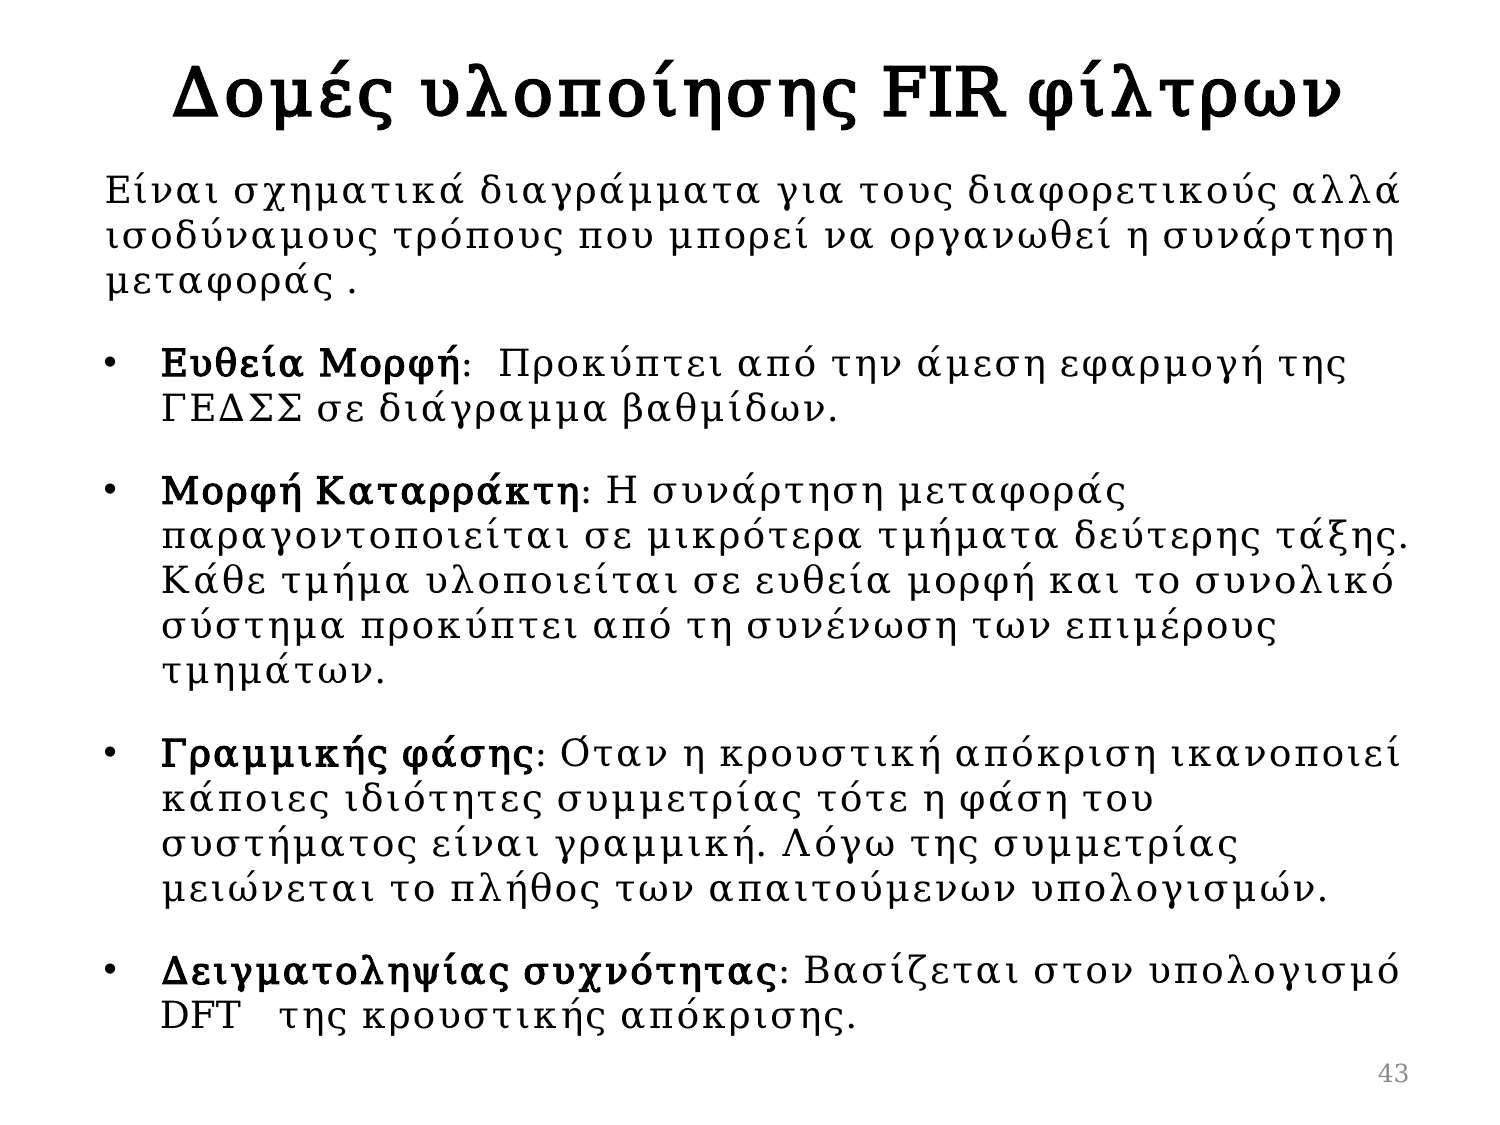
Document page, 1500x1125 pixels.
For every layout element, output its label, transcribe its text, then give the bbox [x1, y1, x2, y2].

title Δομές υλοποίησης FIR φίλτρων [88, 19, 1425, 159]
slide_number 43 [1222, 1042, 1425, 1103]
